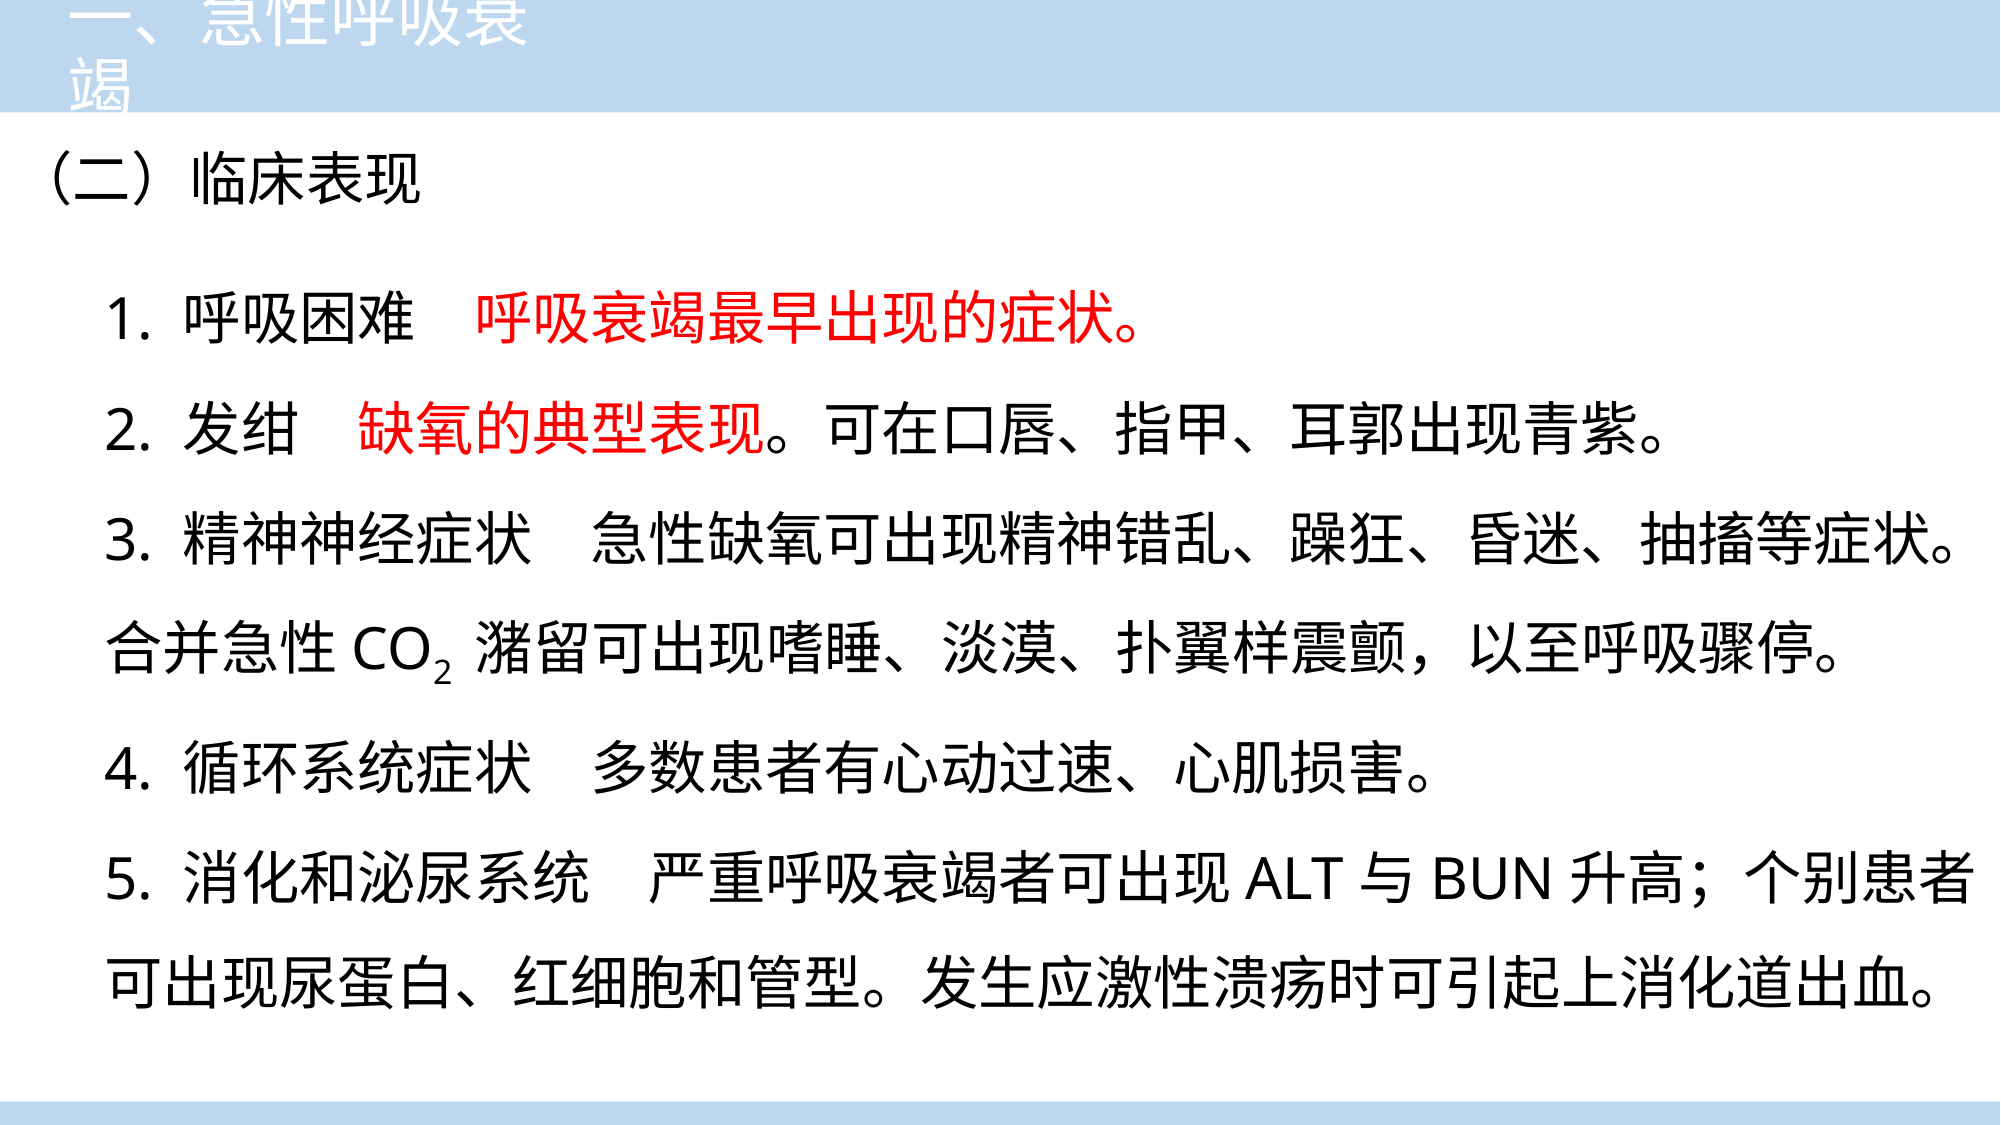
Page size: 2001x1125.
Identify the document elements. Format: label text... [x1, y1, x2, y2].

text_box （二）临床表现 [0, 134, 689, 220]
list 1. 呼吸困难 呼吸衰竭最早出现的症状。 2. 发绀 缺氧的典型表现。可在口唇、指甲、耳郭出现青紫。 3. 精神神经症状 急性缺氧可出现精神错乱、躁狂、昏迷、抽搐等症状。合并急性CO2 潴留可出现嗜睡、淡漠、扑翼样震颤，以至呼吸骤停。 4. 循环系统症状 多数患者有心动过速、心肌损害。 5. 消化和泌尿系统 严重呼吸衰竭者可出现ALT与BUN升高；个别患者可出现尿蛋白、红细胞和管型。发生应激性溃疡时可引起上消化道出血。 [89, 239, 2000, 1125]
title 一、急性呼吸衰竭 [52, 0, 604, 134]
